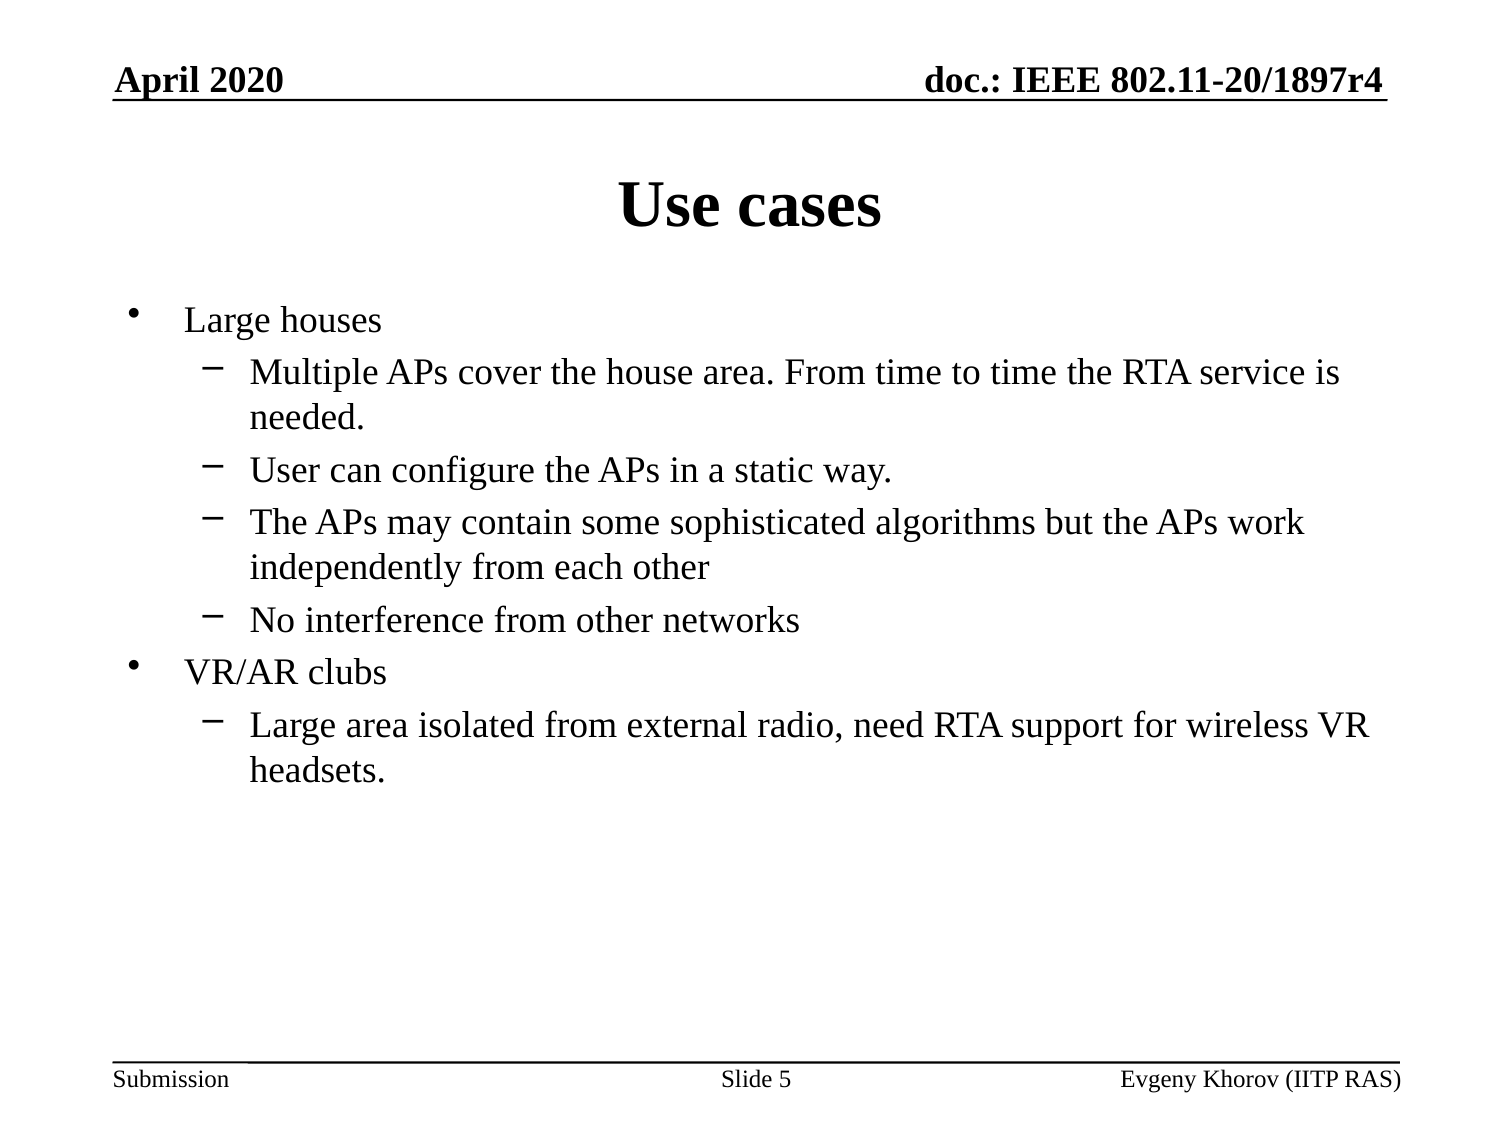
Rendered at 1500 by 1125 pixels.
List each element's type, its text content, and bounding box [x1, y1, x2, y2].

footer Evgeny Khorov (IITP RAS) [949, 1061, 1402, 1093]
title Use cases [112, 112, 1388, 287]
slide_number 5 [712, 1061, 800, 1093]
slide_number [114, 54, 286, 101]
list Large houses Multiple APs cover the house area. From time to time the RTA service is needed. User can configure the APs in a static way. The APs may contain some sophisticated algorithms but the APs work independently from each other No interference from other networks VR/AR clubs Large area isolated from external radio, need RTA support for wireless VR headsets. [112, 287, 1388, 963]
